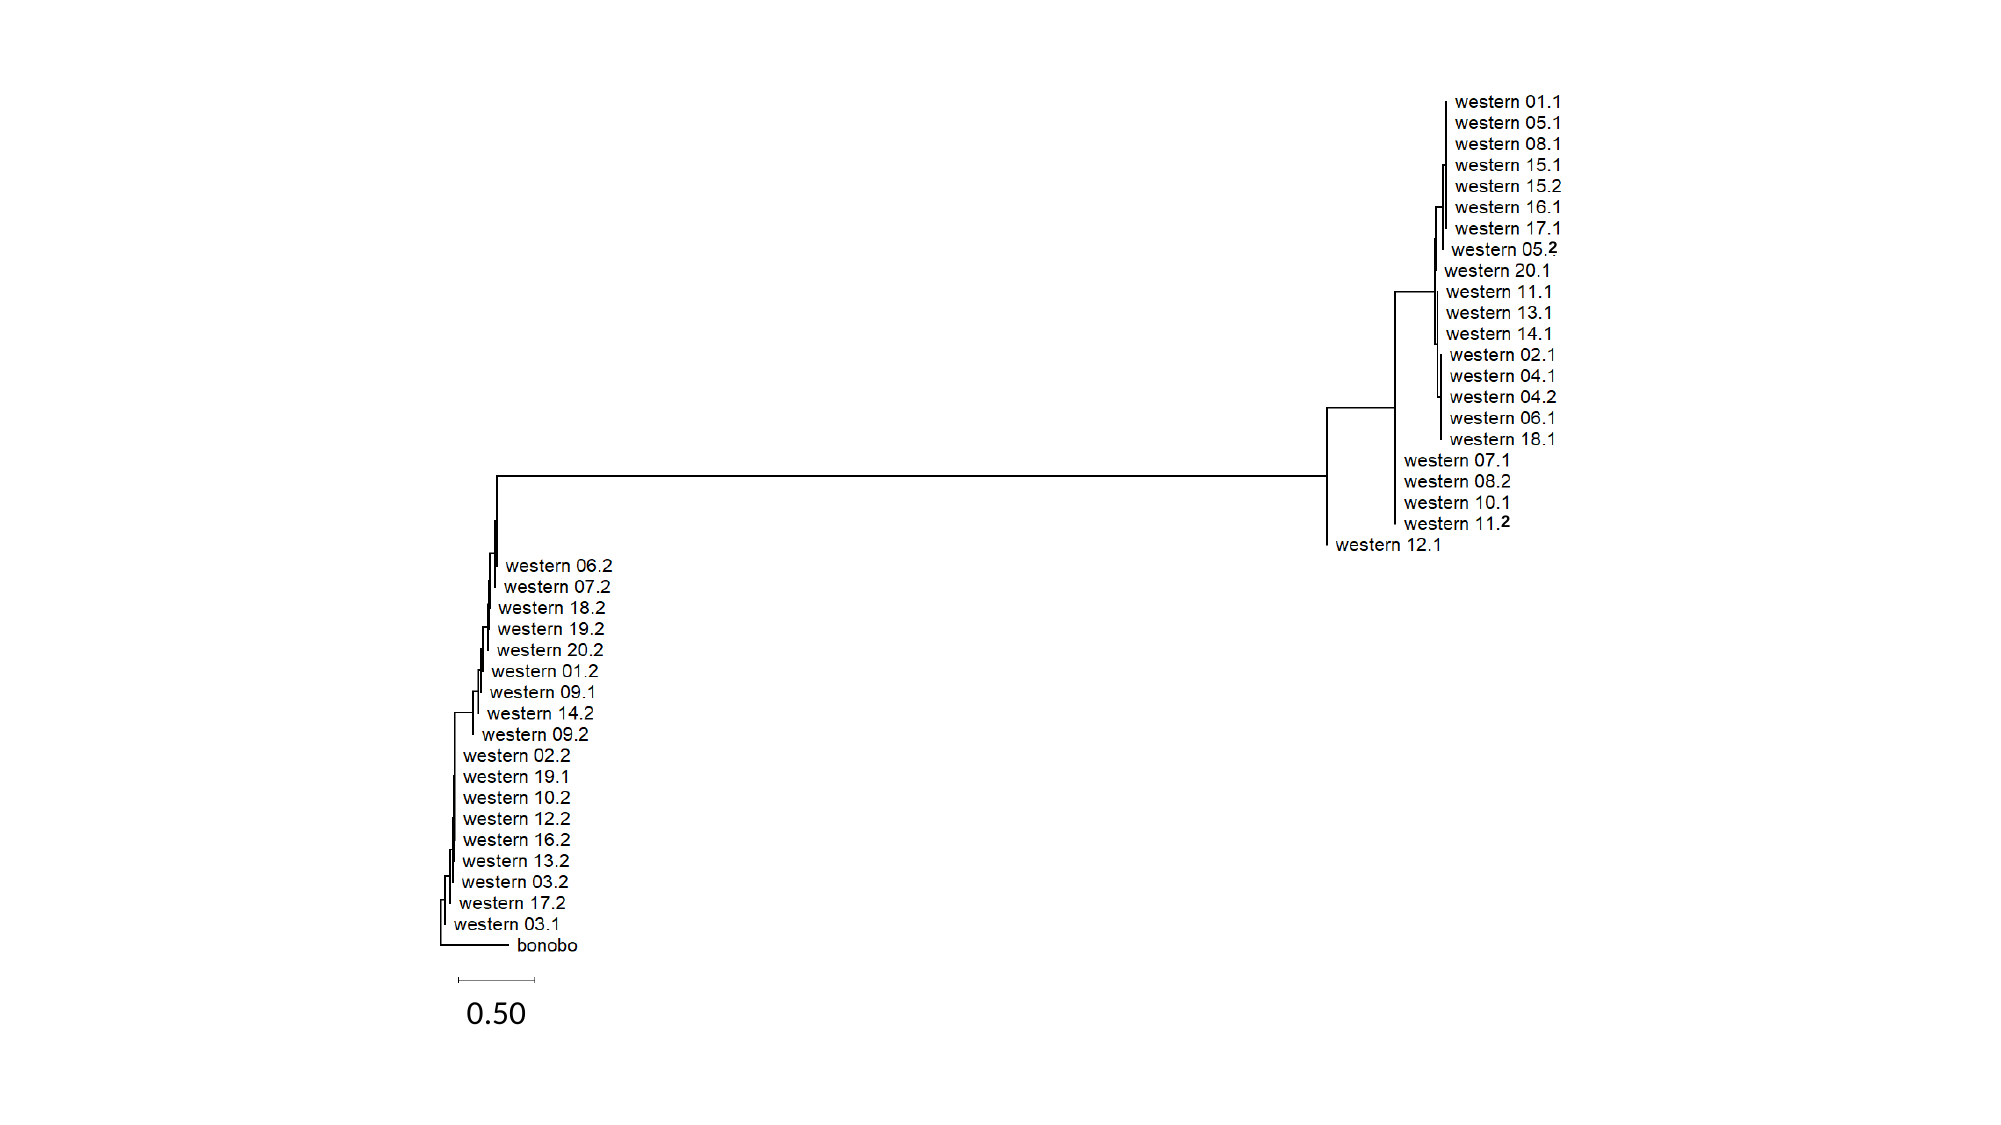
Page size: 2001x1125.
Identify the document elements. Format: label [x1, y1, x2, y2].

picture [404, 67, 1596, 1054]
